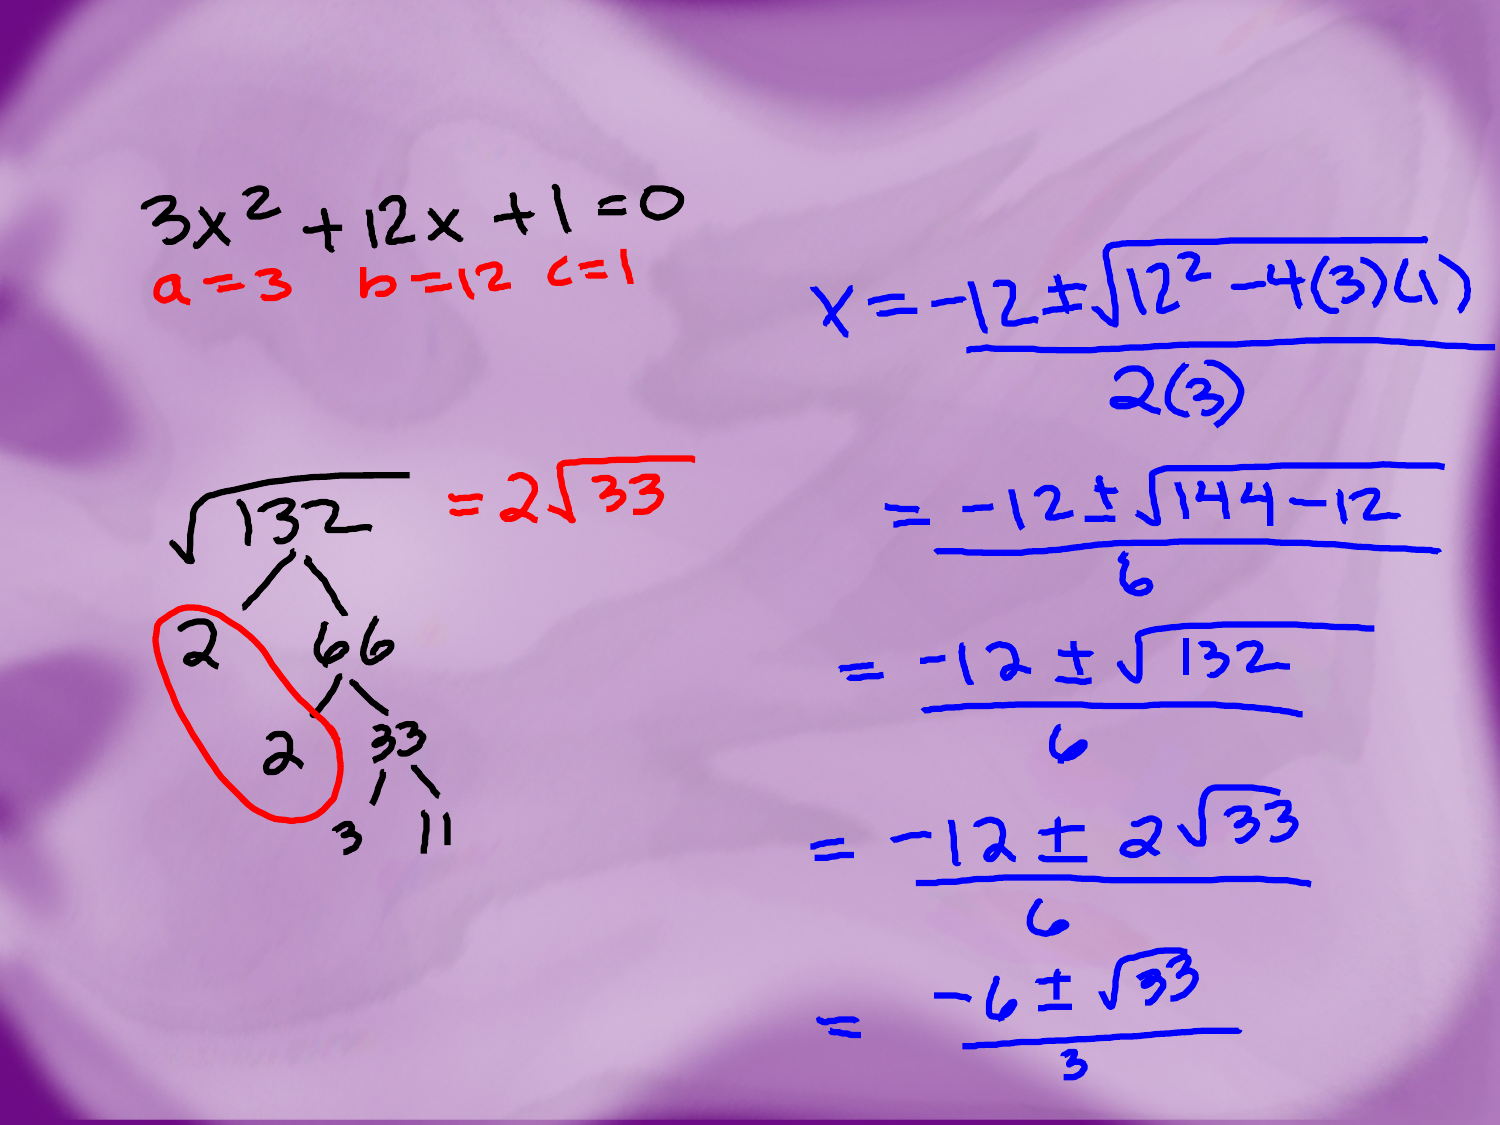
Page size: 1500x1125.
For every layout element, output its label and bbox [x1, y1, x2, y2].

text_box [1136, 463, 1445, 524]
text_box [587, 273, 607, 277]
text_box [987, 643, 1032, 679]
text_box [1010, 489, 1024, 530]
text_box [1055, 817, 1059, 829]
text_box [1187, 380, 1213, 415]
text_box [305, 557, 346, 616]
text_box [154, 606, 342, 822]
text_box [950, 819, 959, 865]
text_box [969, 281, 988, 332]
text_box [1206, 362, 1243, 427]
text_box [1176, 482, 1187, 519]
text_box [1097, 477, 1111, 510]
text_box [962, 505, 994, 510]
text_box [1232, 283, 1264, 288]
text_box [832, 315, 849, 336]
text_box [593, 477, 625, 510]
text_box [171, 474, 410, 562]
text_box [893, 520, 930, 526]
text_box [1112, 367, 1161, 413]
text_box [1396, 260, 1423, 301]
text_box [598, 210, 627, 214]
text_box [1042, 305, 1082, 313]
text_box [1438, 256, 1469, 312]
text_box [323, 210, 334, 251]
text_box [511, 194, 527, 233]
text_box [825, 287, 853, 325]
text_box [429, 209, 457, 239]
text_box [931, 298, 965, 305]
text_box [1040, 827, 1085, 834]
text_box [257, 270, 290, 299]
text_box [878, 309, 918, 315]
text_box [1029, 900, 1068, 935]
text_box [1100, 949, 1188, 1008]
text_box [962, 1029, 1241, 1047]
text_box [830, 1030, 861, 1036]
text_box [371, 771, 385, 805]
text_box [1128, 268, 1145, 313]
text_box [1264, 483, 1271, 526]
text_box [1218, 482, 1228, 519]
text_box [935, 540, 1440, 554]
text_box [351, 681, 389, 714]
text_box [422, 812, 428, 854]
text_box [642, 187, 682, 219]
text_box [477, 263, 511, 289]
text_box [238, 501, 251, 544]
text_box [995, 281, 1039, 325]
text_box [1264, 802, 1297, 841]
text_box [548, 457, 696, 521]
text_box [1421, 272, 1437, 303]
text_box [1291, 499, 1327, 505]
text_box [380, 197, 416, 243]
text_box [975, 819, 1016, 860]
text_box [195, 212, 224, 247]
text_box [244, 187, 281, 218]
text_box [200, 208, 212, 225]
text_box [934, 994, 972, 1001]
text_box [460, 268, 475, 298]
text_box [1337, 491, 1347, 523]
text_box [1313, 258, 1338, 312]
text_box [1269, 266, 1293, 284]
text_box [1056, 677, 1092, 683]
text_box [397, 723, 425, 755]
text_box [1148, 264, 1180, 312]
text_box [1168, 955, 1197, 1000]
text_box [1242, 482, 1266, 502]
text_box [259, 499, 297, 543]
text_box [1055, 275, 1061, 287]
text_box [205, 276, 233, 283]
text_box [413, 764, 440, 797]
text_box [1199, 643, 1228, 676]
text_box [450, 495, 483, 500]
text_box [1225, 807, 1258, 842]
text_box [922, 703, 1303, 716]
text_box [1121, 817, 1160, 856]
text_box [1360, 259, 1385, 306]
text_box [1331, 267, 1363, 302]
text_box [501, 474, 538, 521]
text_box [1166, 364, 1190, 416]
text_box [1104, 488, 1118, 492]
text_box [1055, 970, 1060, 1000]
text_box [960, 644, 972, 685]
text_box [1036, 487, 1074, 519]
text_box [411, 274, 441, 280]
text_box [451, 509, 479, 514]
text_box [839, 664, 874, 671]
text_box [316, 623, 348, 666]
text_box [1351, 489, 1399, 519]
text_box [444, 813, 449, 846]
text_box [915, 876, 1312, 886]
text_box [372, 726, 394, 762]
text_box [579, 262, 604, 268]
text_box [1294, 275, 1304, 282]
text_box [334, 823, 360, 853]
text_box [1057, 651, 1074, 655]
text_box [1179, 253, 1212, 280]
text_box [362, 617, 393, 664]
text_box [966, 339, 1496, 351]
text_box [631, 475, 662, 513]
text_box [920, 657, 946, 662]
text_box [242, 550, 295, 609]
text_box [218, 283, 244, 291]
text_box [1072, 641, 1082, 675]
text_box [622, 248, 632, 284]
text_box [847, 674, 884, 679]
text_box [444, 226, 461, 240]
text_box [494, 214, 517, 221]
text_box [988, 977, 1016, 1021]
text_box [1120, 552, 1152, 595]
text_box [818, 1018, 858, 1024]
text_box [868, 295, 905, 304]
text_box [522, 212, 533, 216]
text_box [810, 840, 845, 848]
text_box [1037, 978, 1055, 983]
text_box [1137, 970, 1165, 1004]
text_box [1062, 1051, 1086, 1078]
text_box [1179, 786, 1281, 845]
text_box [1287, 260, 1302, 308]
text_box [549, 258, 572, 284]
text_box [1119, 623, 1375, 682]
text_box [214, 227, 230, 244]
text_box [599, 197, 625, 207]
text_box [1197, 482, 1222, 500]
text_box [1051, 726, 1086, 764]
text_box [303, 501, 372, 531]
text_box [362, 267, 395, 296]
text_box [368, 209, 376, 247]
text_box [155, 276, 191, 303]
text_box [812, 286, 832, 314]
text_box [429, 210, 444, 225]
text_box [814, 854, 854, 859]
text_box [1060, 290, 1068, 307]
picture [0, 0, 1500, 1125]
text_box [884, 505, 919, 512]
text_box [143, 197, 188, 243]
text_box [553, 186, 570, 232]
text_box [891, 833, 932, 842]
text_box [1093, 238, 1426, 326]
text_box [1236, 642, 1290, 671]
text_box [1048, 285, 1087, 291]
text_box [305, 227, 325, 232]
text_box [425, 284, 452, 291]
text_box [315, 675, 343, 713]
